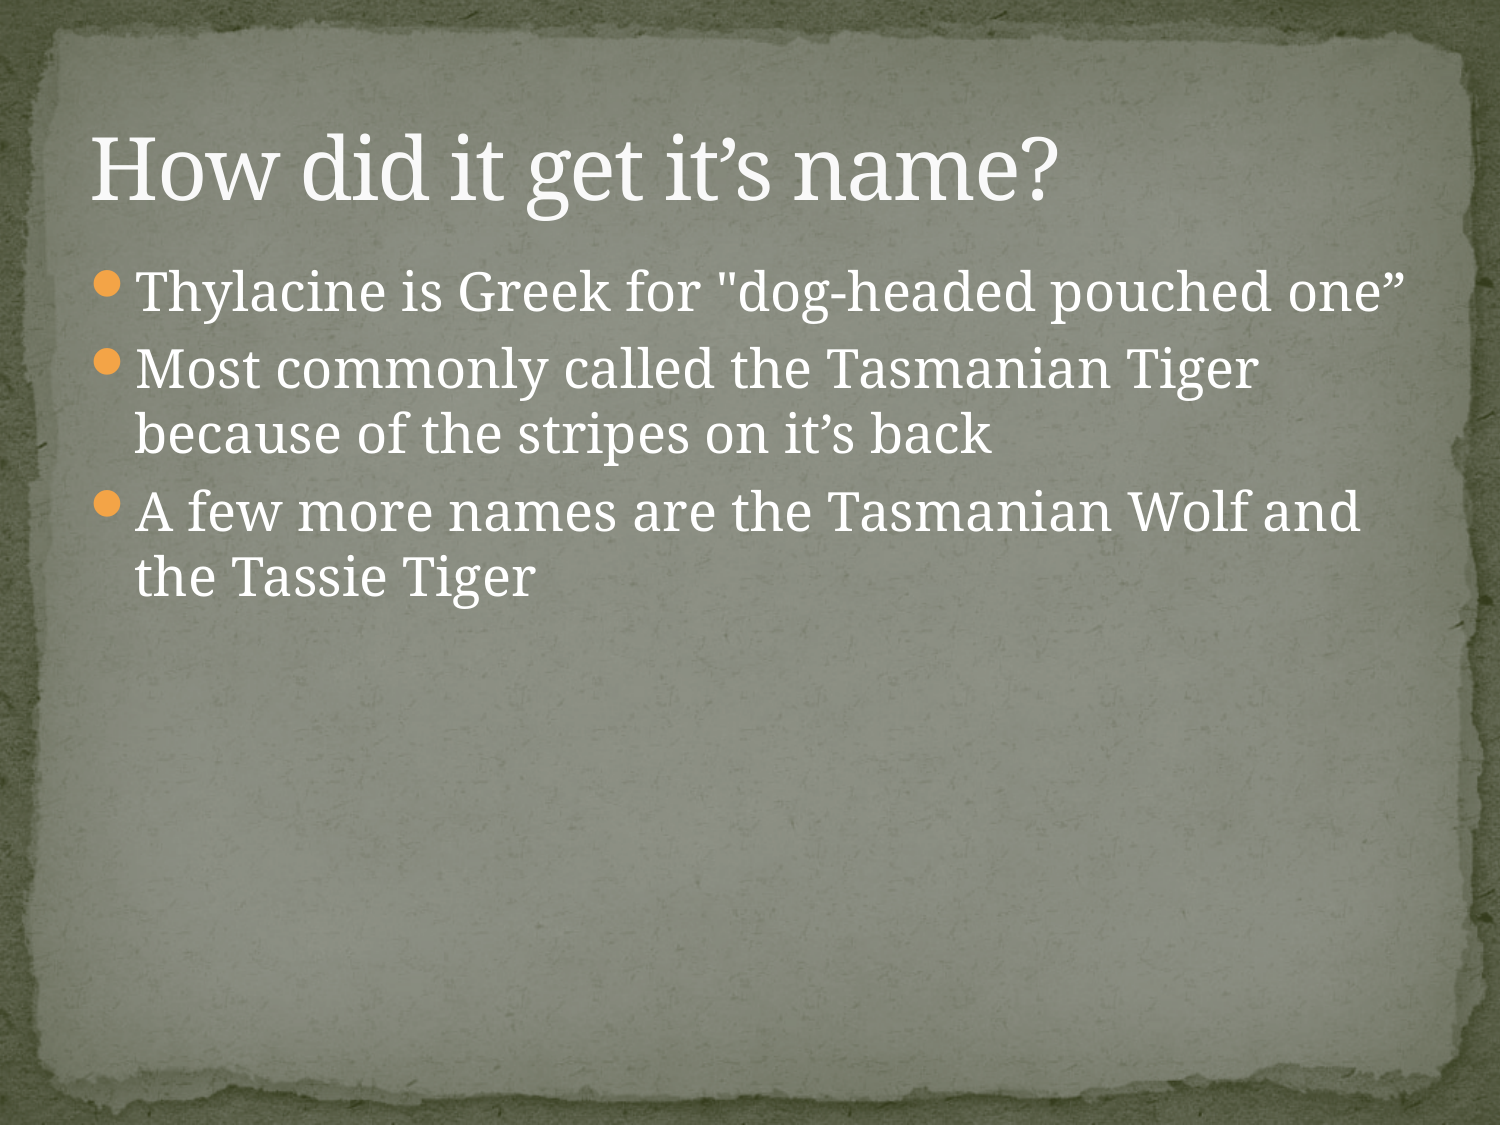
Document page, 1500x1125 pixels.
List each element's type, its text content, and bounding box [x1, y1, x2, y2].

list Thylacine is Greek for "dog-headed pouched one” Most commonly called the Tasmanian Tiger because of the stripes on it’s back A few more names are the Tasmanian Wolf and the Tassie Tiger [75, 249, 1425, 1000]
title How did it get it’s name? [74, 24, 1425, 225]
